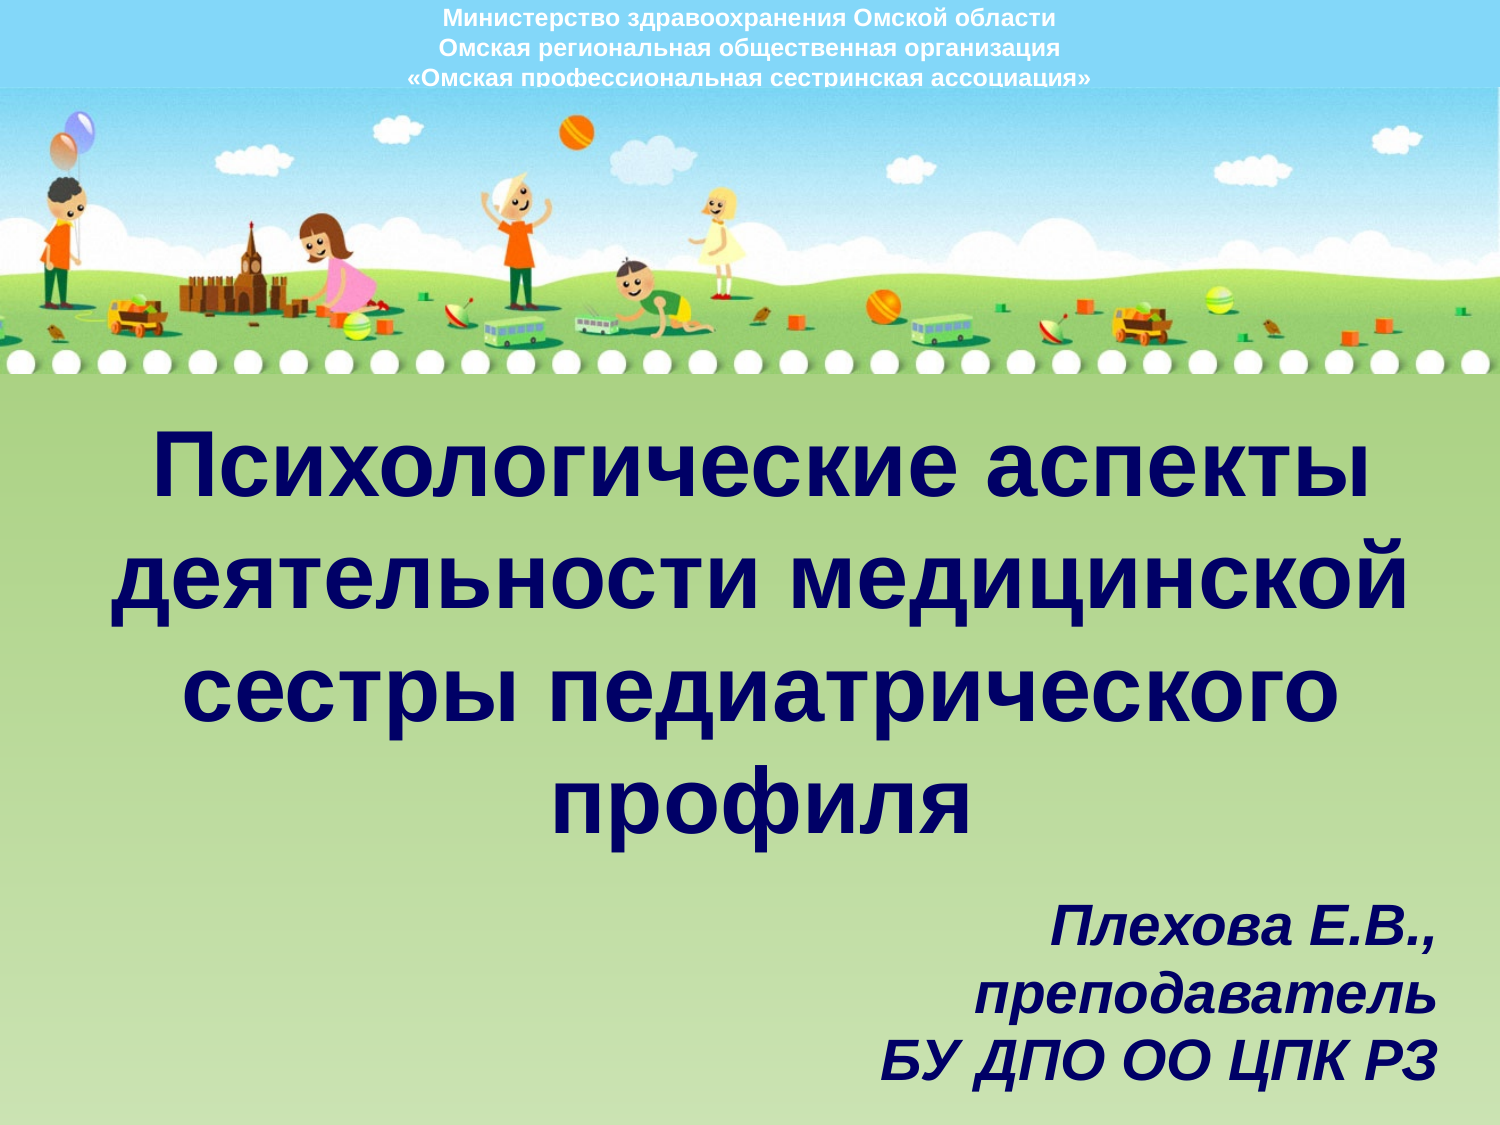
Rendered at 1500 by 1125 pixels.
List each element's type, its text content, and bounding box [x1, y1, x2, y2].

title Психологические аспекты деятельности медицинской сестры педиатрического профиля [53, 409, 1471, 846]
subtitle Плехова Е.В., преподаватель БУ ДПО ОО ЦПК РЗ [555, 893, 1471, 1071]
picture [0, 87, 1500, 374]
